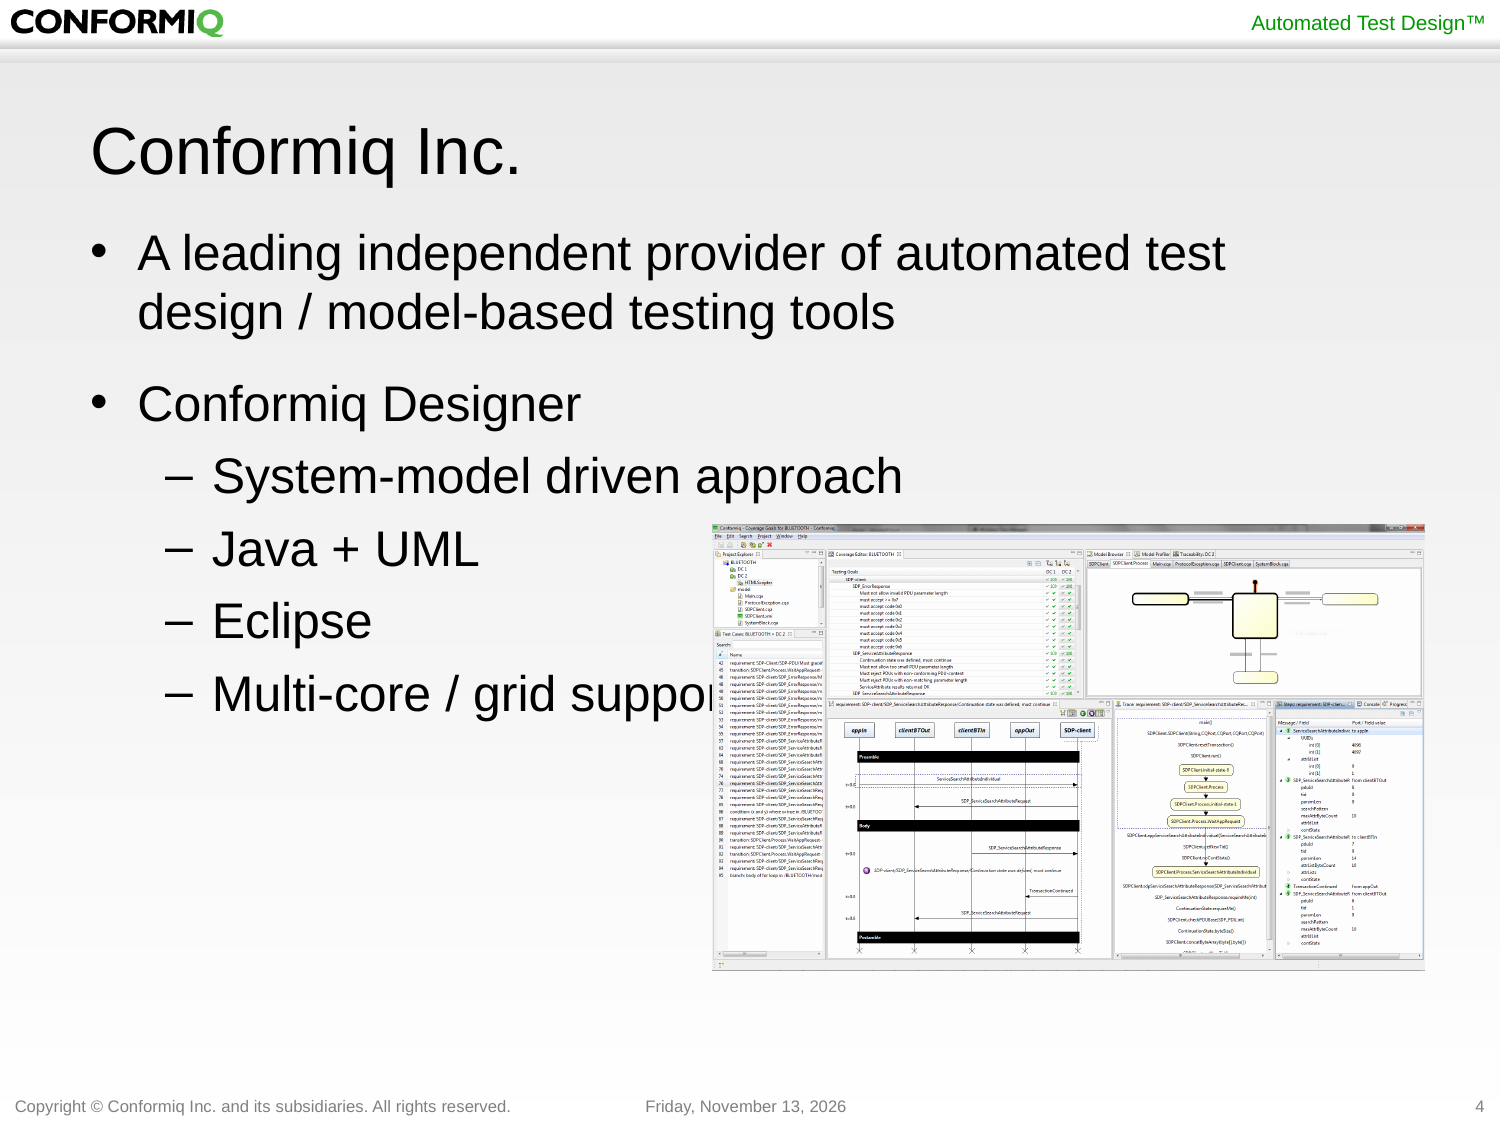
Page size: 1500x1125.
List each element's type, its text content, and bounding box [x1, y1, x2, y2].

list A leading independent provider of automated test design / model-based testing tools Conformiq Designer System-model driven approach Java + UML Eclipse Multi-core / grid support [75, 212, 1425, 1063]
title Conformiq Inc. [75, 99, 1425, 200]
picture [8, 4, 224, 37]
picture [712, 524, 1426, 971]
